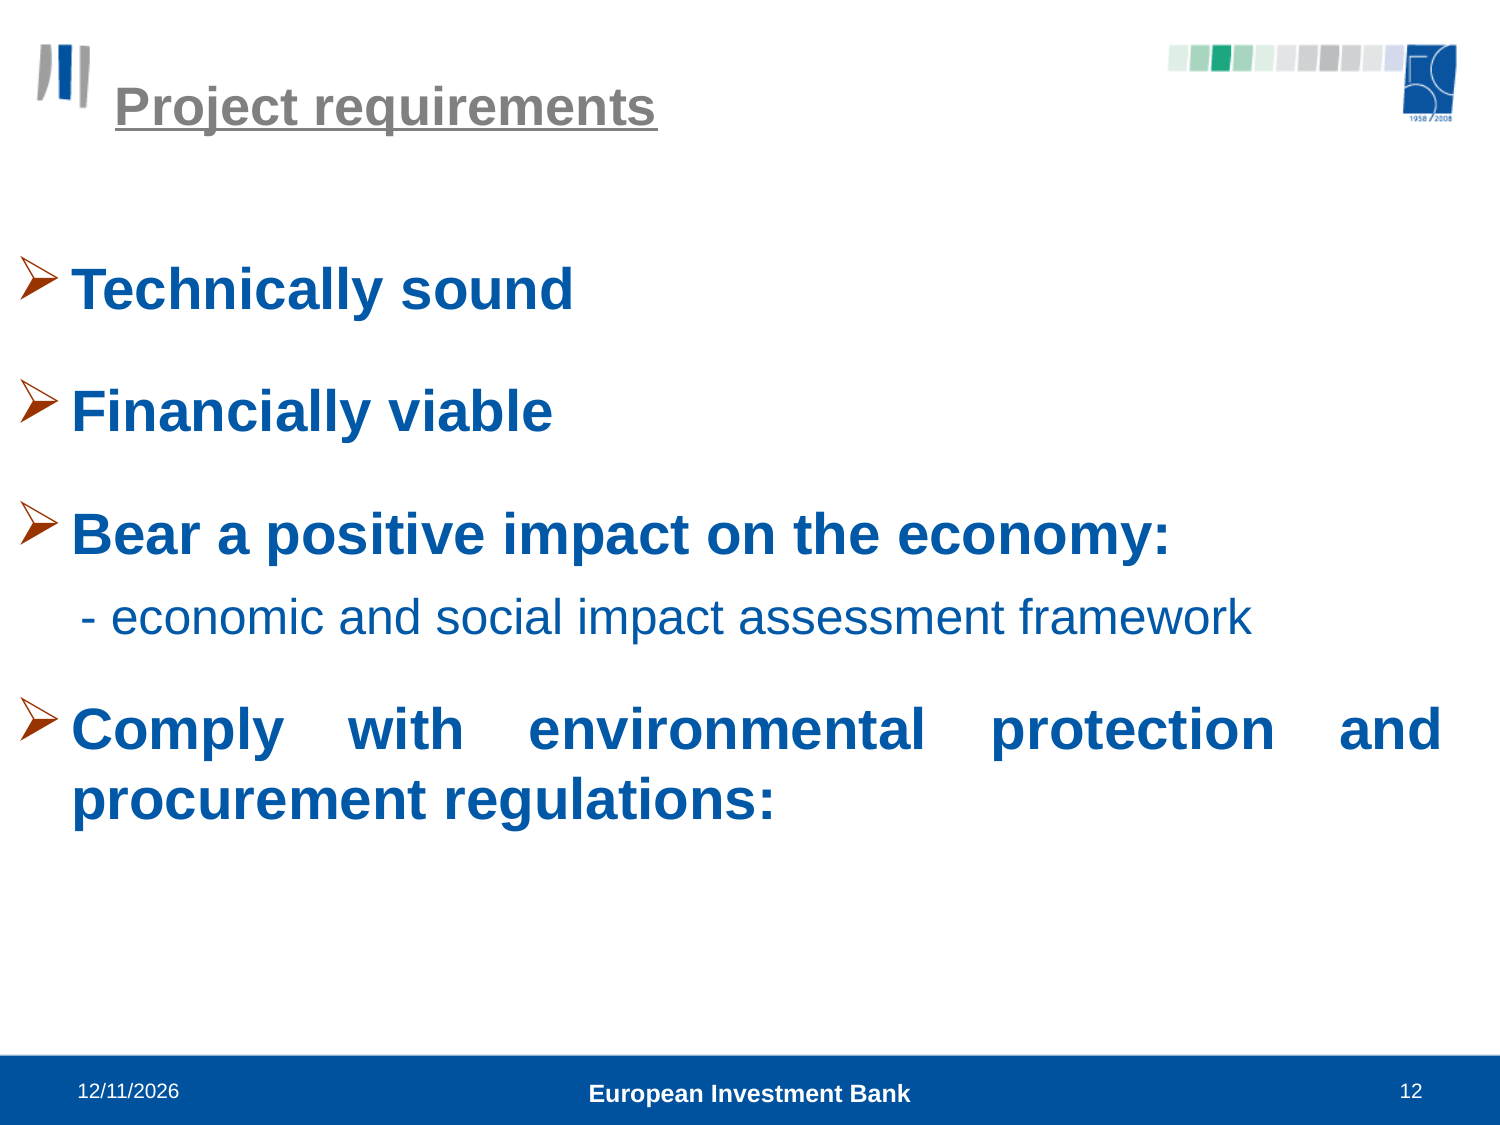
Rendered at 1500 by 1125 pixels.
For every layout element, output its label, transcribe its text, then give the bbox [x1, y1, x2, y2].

text_box Project requirements [100, 66, 998, 142]
list Technically sound Financially viable Bear a positive impact on the economy: - economic and social impact assessment framework Comply with environmental protection and procurement regulations: [0, 243, 1460, 1012]
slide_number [62, 1070, 226, 1125]
picture [0, 0, 1500, 1125]
slide_number 12 [1274, 1070, 1438, 1125]
footer European Investment Bank [229, 1070, 1271, 1125]
